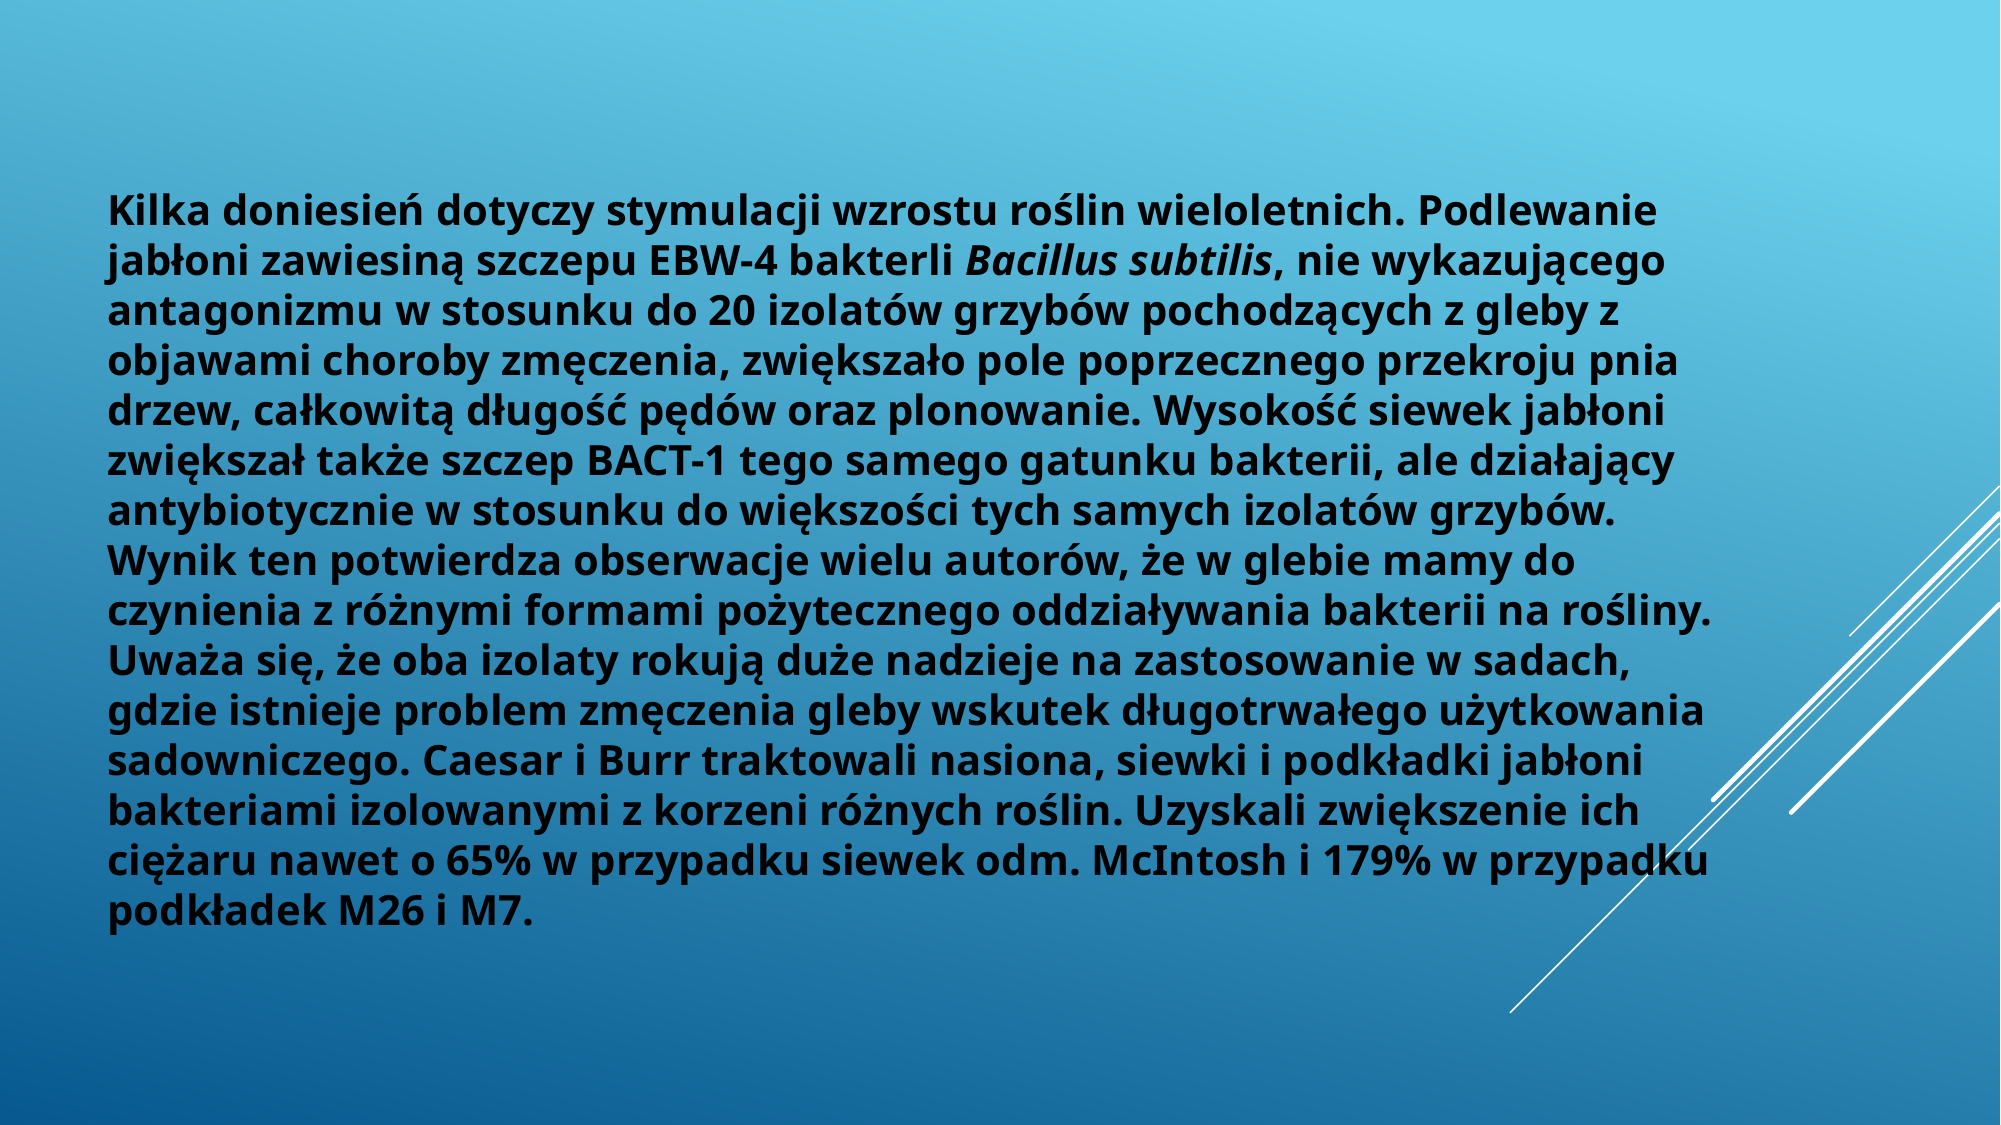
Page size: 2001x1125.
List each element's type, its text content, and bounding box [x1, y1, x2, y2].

text_box Kilka doniesień dotyczy stymulacji wzrostu roślin wieloletnich. Podlewanie jabłoni zawiesiną szczepu EBW-4 bakterli Bacillus subtilis, nie wykazującego antagonizmu w stosunku do 20 izolatów grzybów pochodzących z gleby z objawami choroby zmęczenia, zwiększało pole poprzecznego przekroju pnia drzew, całkowitą długość pędów oraz plonowanie. Wysokość siewek jabłoni zwiększał także szczep BACT-1 tego samego gatunku bakterii, ale działający antybiotycznie w stosunku do większości tych samych izolatów grzybów. Wynik ten potwierdza obserwacje wielu autorów, że w glebie mamy do czynienia z różnymi formami pożytecznego oddziaływania bakterii na rośliny. Uważa się, że oba izolaty rokują duże nadzieje na zastosowanie w sadach, gdzie istnieje problem zmęczenia gleby wskutek długotrwałego użytkowania sadowniczego. Caesar i Burr traktowali nasiona, siewki i podkładki jabłoni bakteriami izolowanymi z korzeni różnych roślin. Uzyskali zwiększenie ich ciężaru nawet o 65% w przypadku siewek odm. McIntosh i 179% w przypadku podkładek M26 i M7. [92, 176, 1765, 942]
